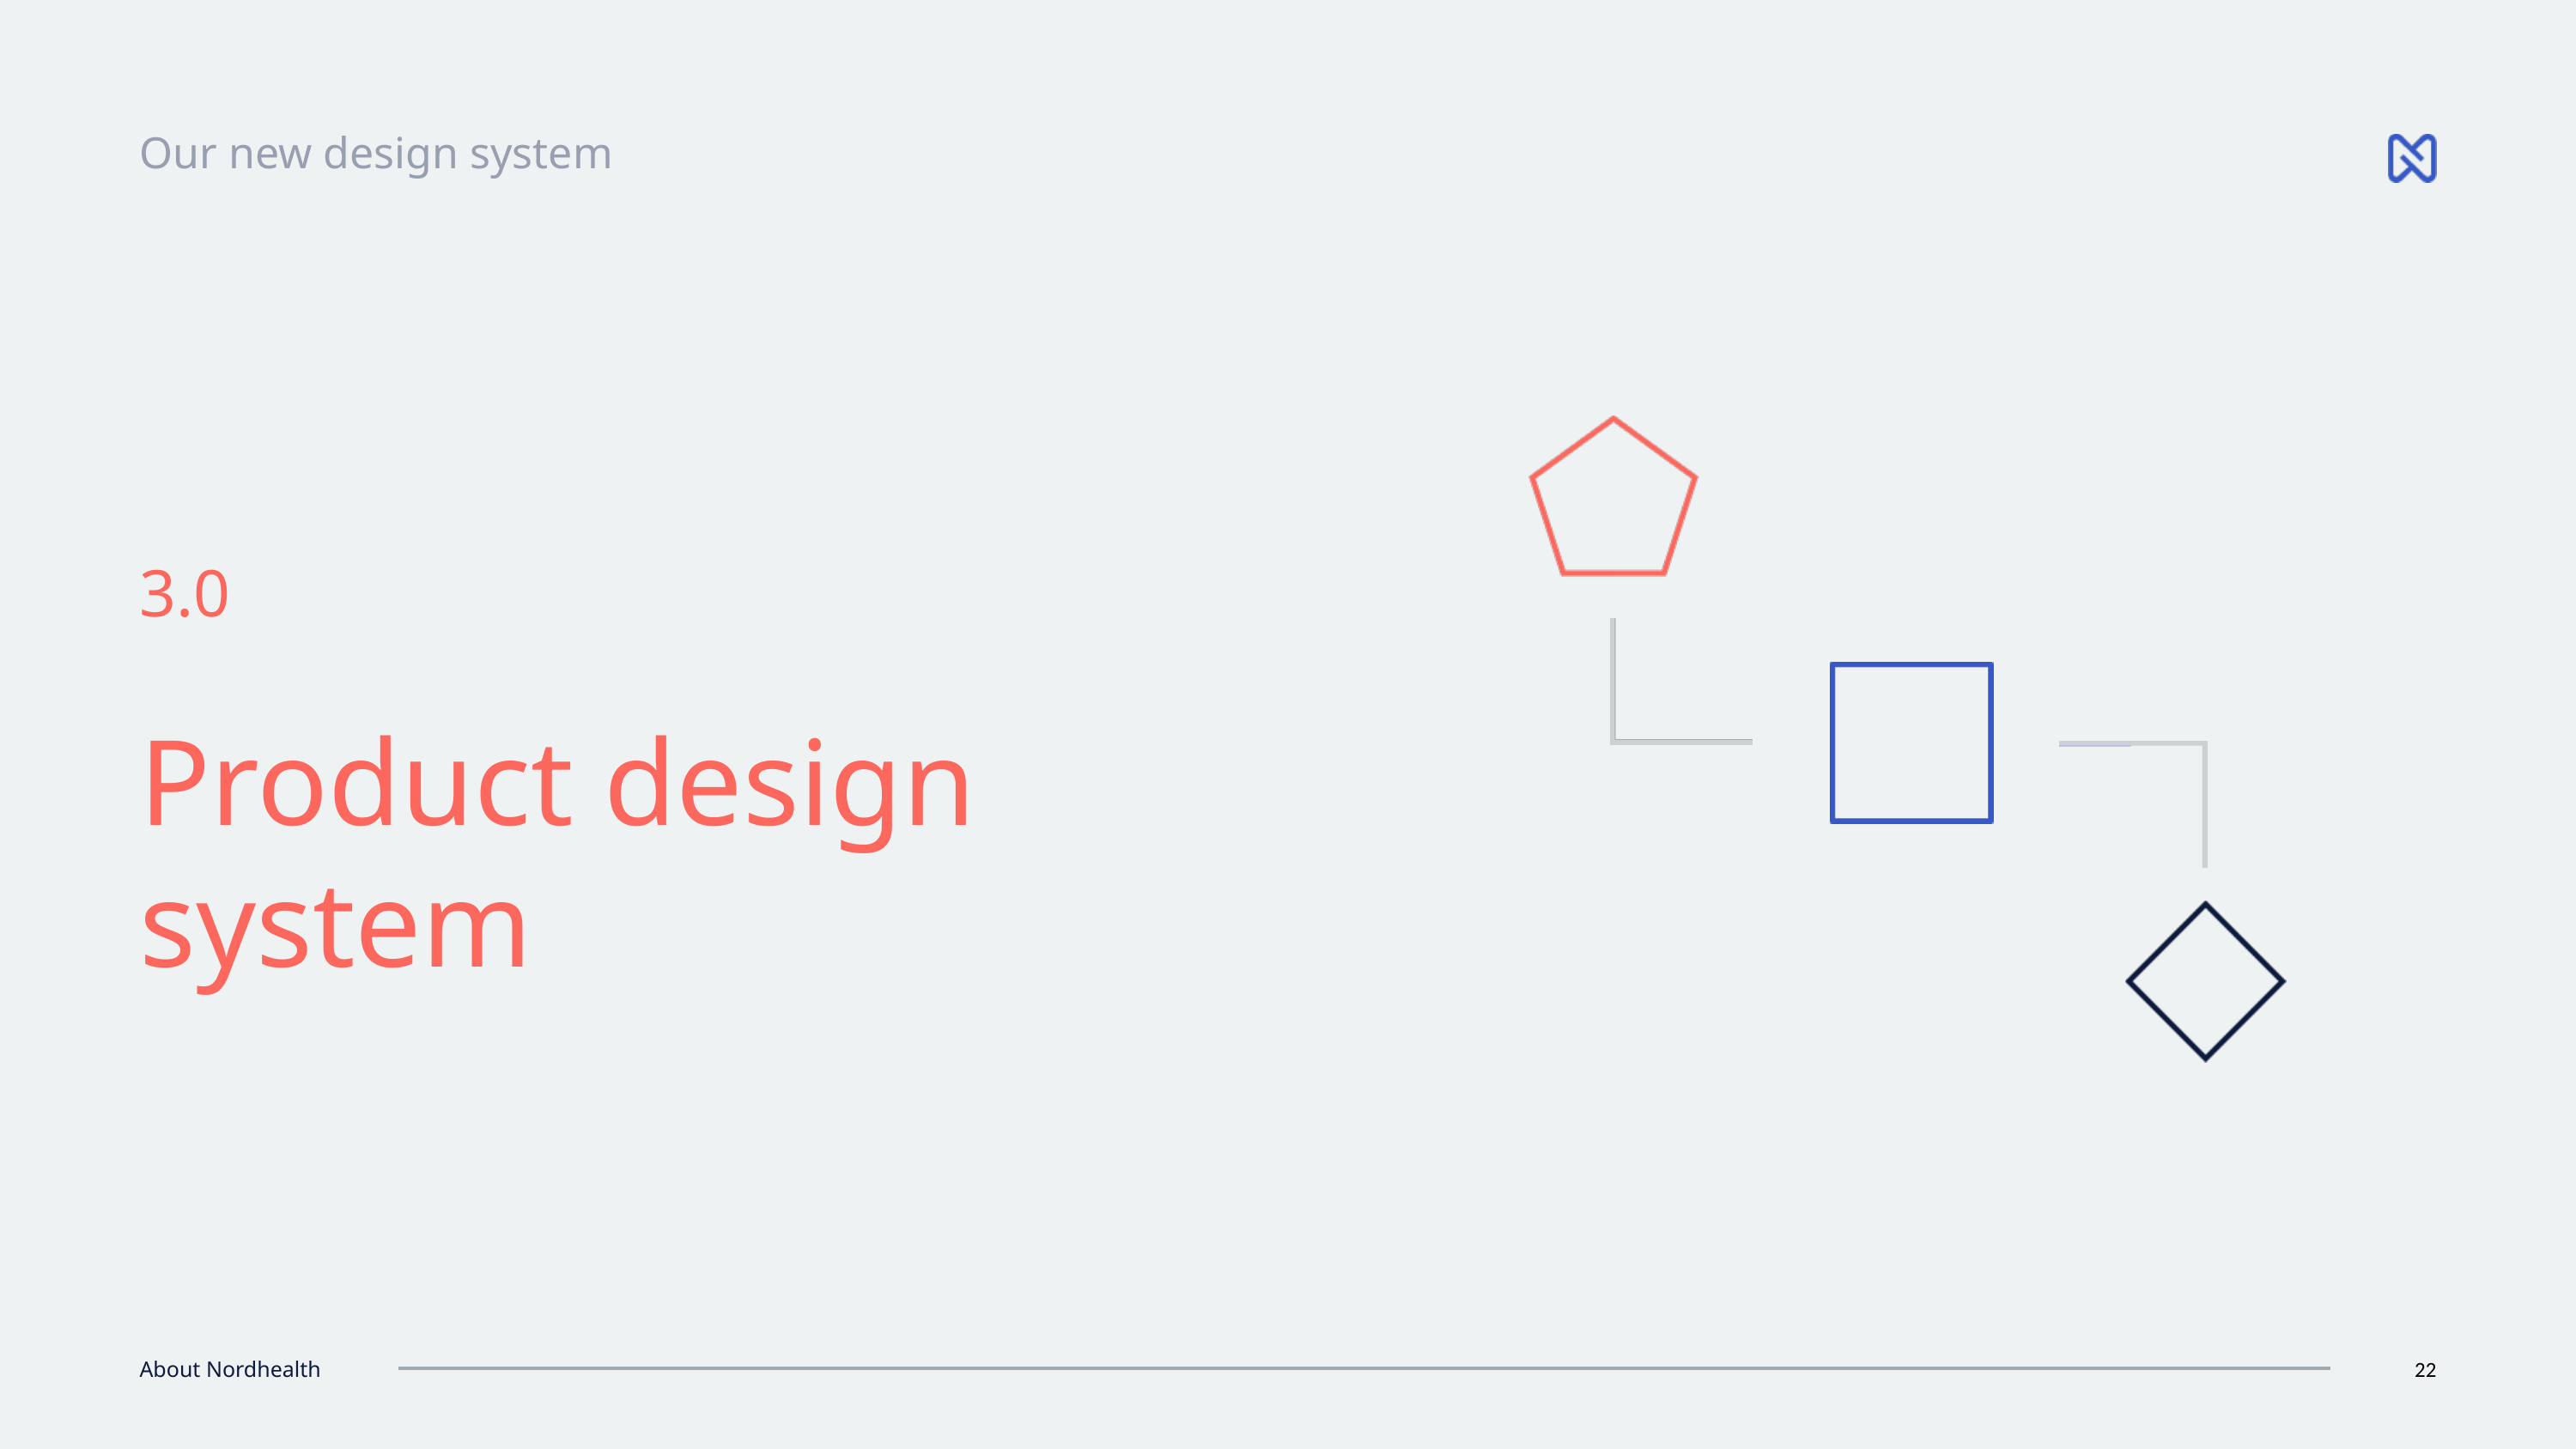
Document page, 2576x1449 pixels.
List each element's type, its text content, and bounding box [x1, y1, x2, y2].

picture [1525, 415, 1703, 593]
text_box 3.0 Product design system [139, 552, 1299, 991]
picture [1830, 662, 1994, 824]
picture [2059, 741, 2208, 868]
picture [398, 1367, 2330, 1370]
picture [2124, 900, 2287, 1063]
text_box Our new design system [139, 118, 1008, 178]
picture [1609, 618, 1753, 745]
text_box About Nordhealth [139, 1343, 433, 1382]
picture [2388, 134, 2437, 183]
text_box 22 [2150, 1343, 2437, 1382]
